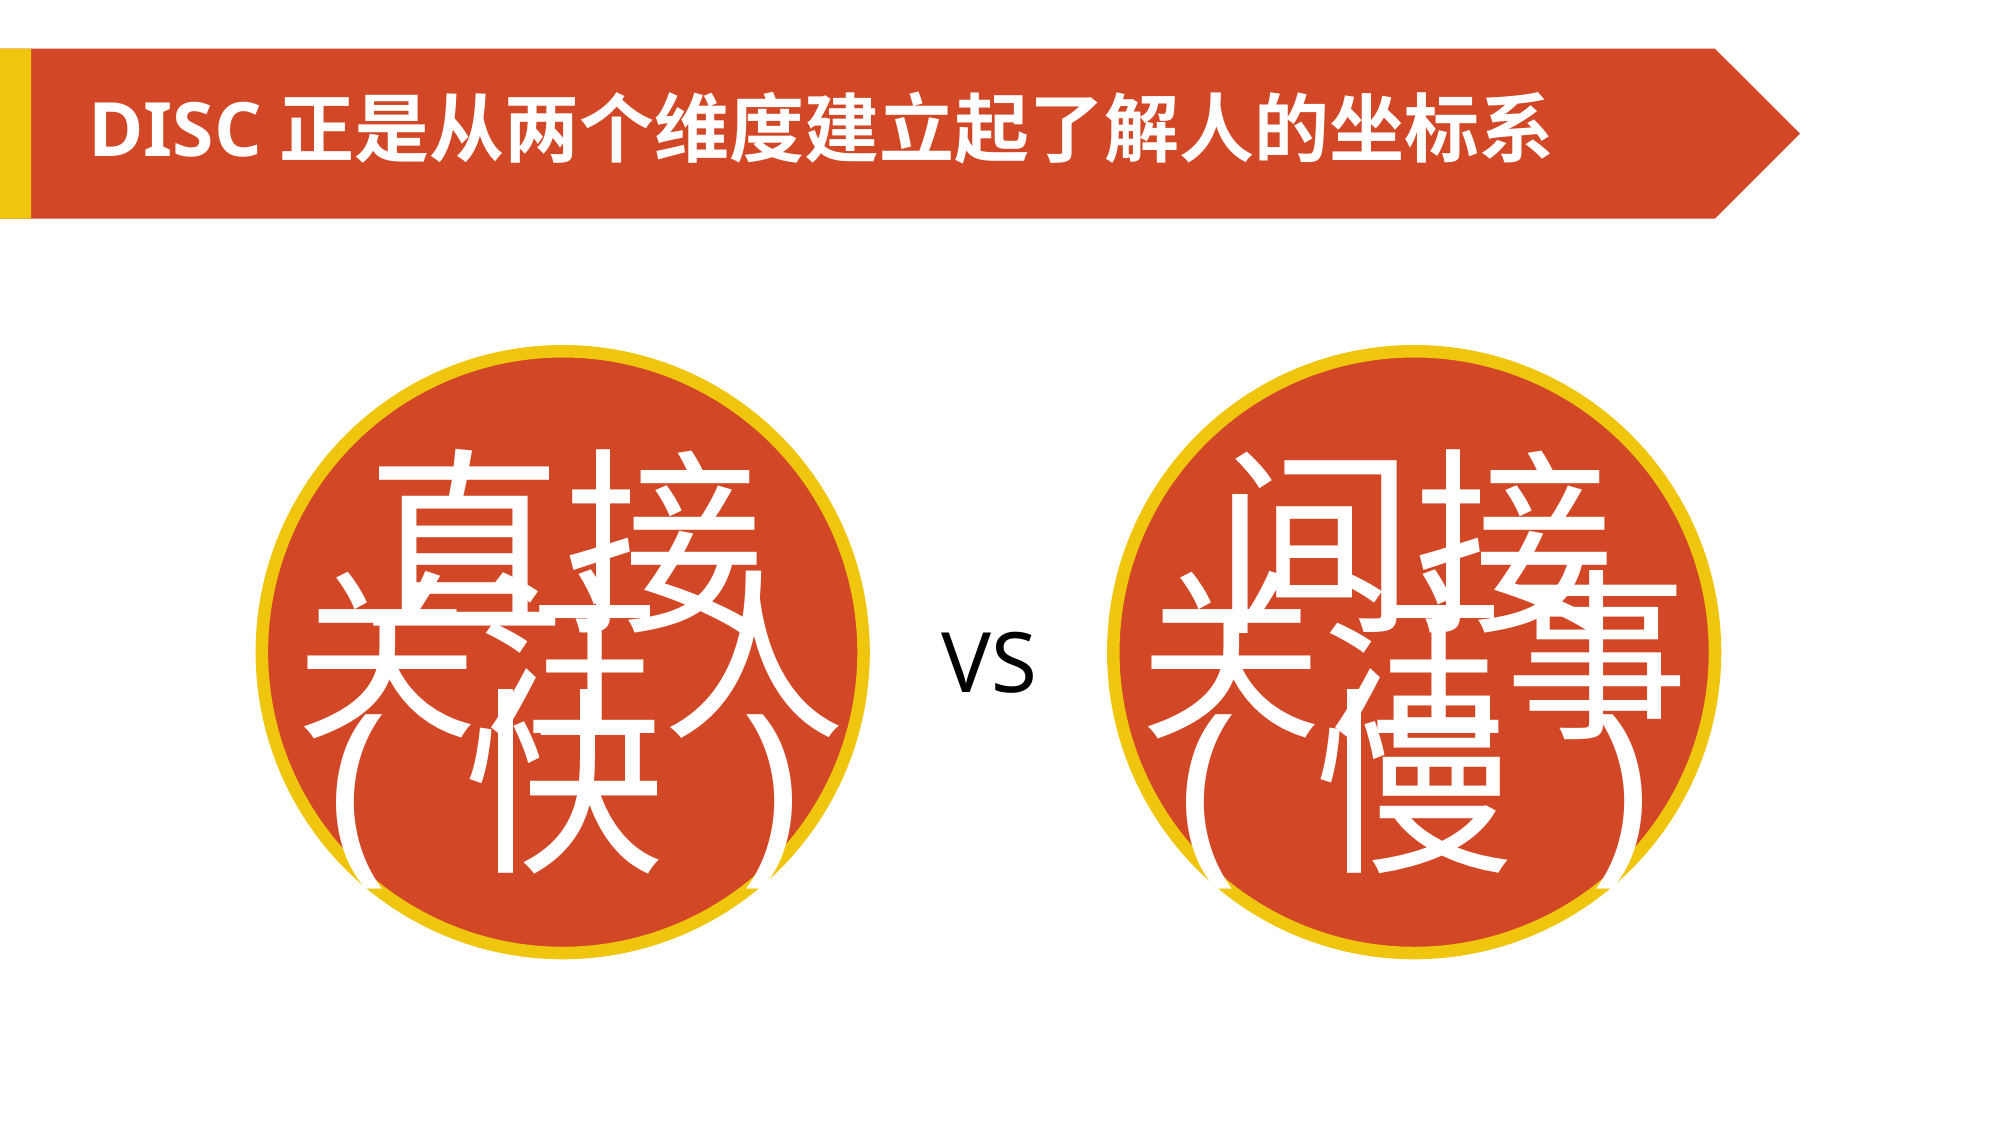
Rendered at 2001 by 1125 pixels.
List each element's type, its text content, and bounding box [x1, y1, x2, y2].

text_box [1233, 350, 1595, 410]
text_box 关注人 [848, 533, 861, 769]
text_box [1250, 906, 1578, 955]
text_box [1704, 567, 1717, 737]
text_box [399, 906, 727, 955]
text_box [861, 605, 865, 699]
text_box 关注事 [1697, 533, 1704, 769]
text_box [1112, 568, 1124, 736]
text_box [260, 546, 280, 759]
text_box VS [926, 602, 1053, 717]
text_box 关注事 [1124, 533, 1131, 769]
text_box [382, 350, 743, 410]
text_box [0, 48, 1800, 219]
text_box 间接 (慢) [1131, 410, 1697, 906]
text_box 直接 (快) [281, 410, 848, 906]
